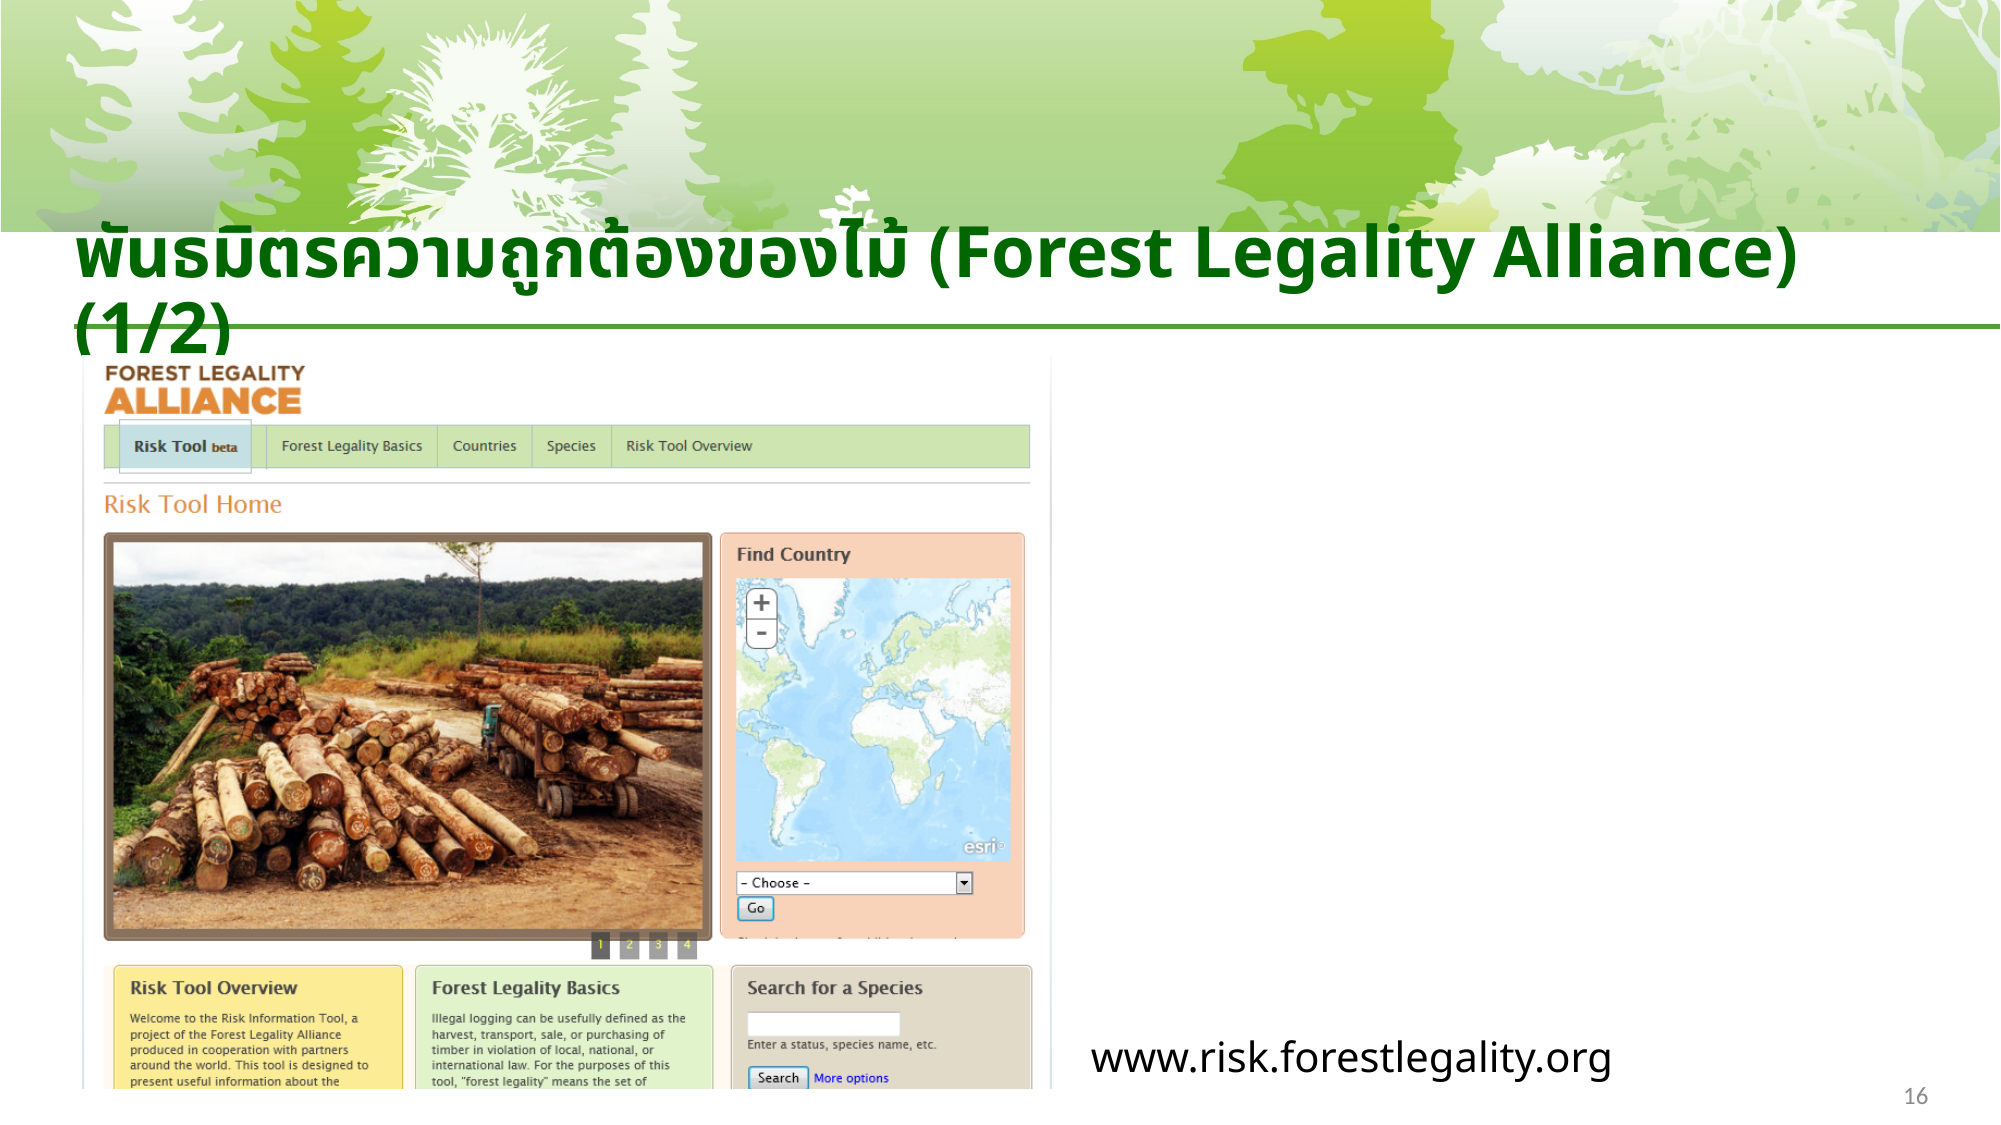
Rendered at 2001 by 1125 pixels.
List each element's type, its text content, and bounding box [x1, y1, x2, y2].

picture [0, 0, 2000, 232]
title พันธมิตรความถูกต้องของไม้ (Forest Legality Alliance) (1/2) [59, 199, 1963, 387]
text_box www.risk.forestlegality.org [1075, 1023, 1679, 1089]
picture [82, 355, 1052, 1090]
slide_number 16 [1493, 1065, 1944, 1125]
